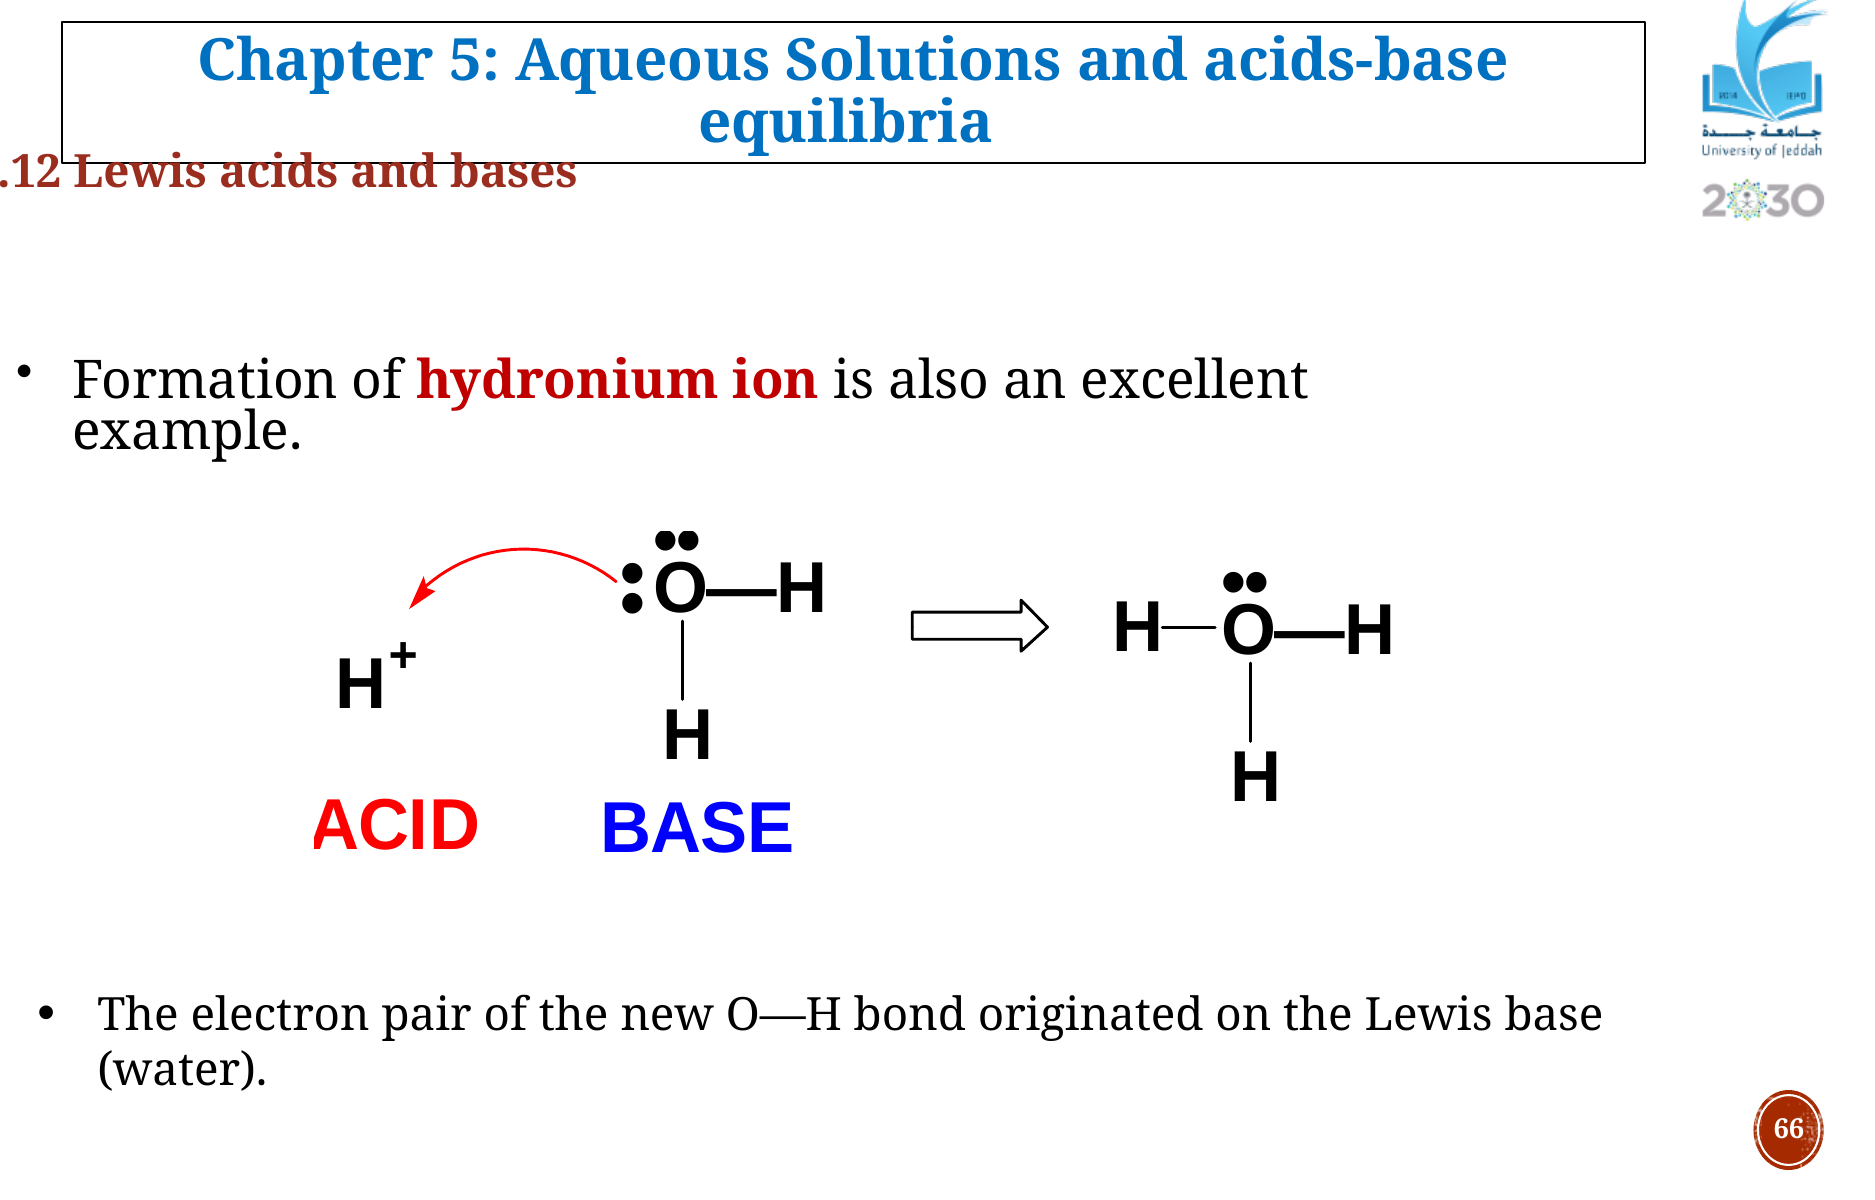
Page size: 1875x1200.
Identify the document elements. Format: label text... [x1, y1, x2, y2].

picture [1681, 0, 1846, 227]
text_box Acid and Base Strength [137, 0, 1680, 129]
slide_number 66 [1739, 1097, 1838, 1162]
text_box Formation of hydronium ion is also an excellent example. [0, 349, 1450, 551]
text_box Chapter 5: Aqueous Solutions and acids-base equilibria [61, 21, 1646, 164]
picture [319, 531, 1391, 851]
text_box The electron pair of the new O—H bond originated on the Lewis base (water). [22, 977, 1695, 1103]
text_box 5.12 Lewis acids and bases [0, 134, 593, 205]
